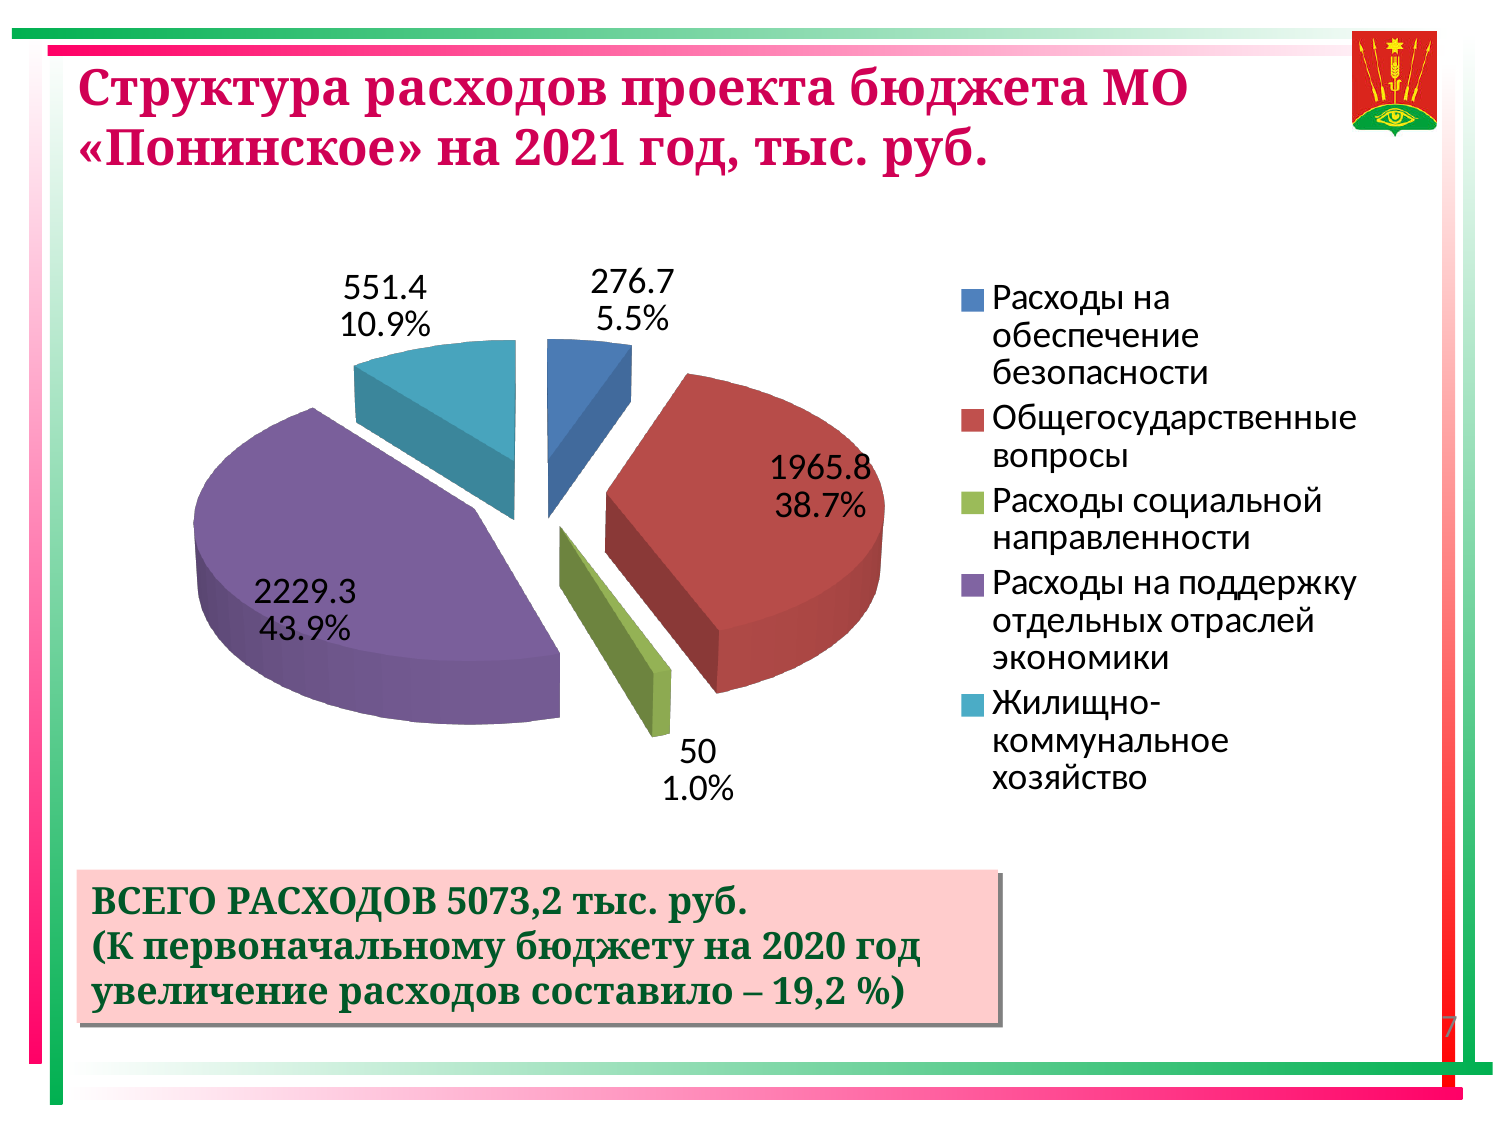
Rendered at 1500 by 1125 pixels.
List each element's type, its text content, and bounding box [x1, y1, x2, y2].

chart [123, 207, 1383, 873]
slide_number 7 [1426, 1005, 1500, 1056]
text_box ВСЕГО РАСХОДОВ 5073,2 тыс. руб. (К первоначальному бюджету на 2020 год увеличение расходов составило – 19,2 %) [76, 869, 998, 1023]
title Структура расходов проекта бюджета МО «Понинское» на 2021 год, тыс. руб. [62, 47, 1412, 158]
picture [1352, 31, 1437, 138]
